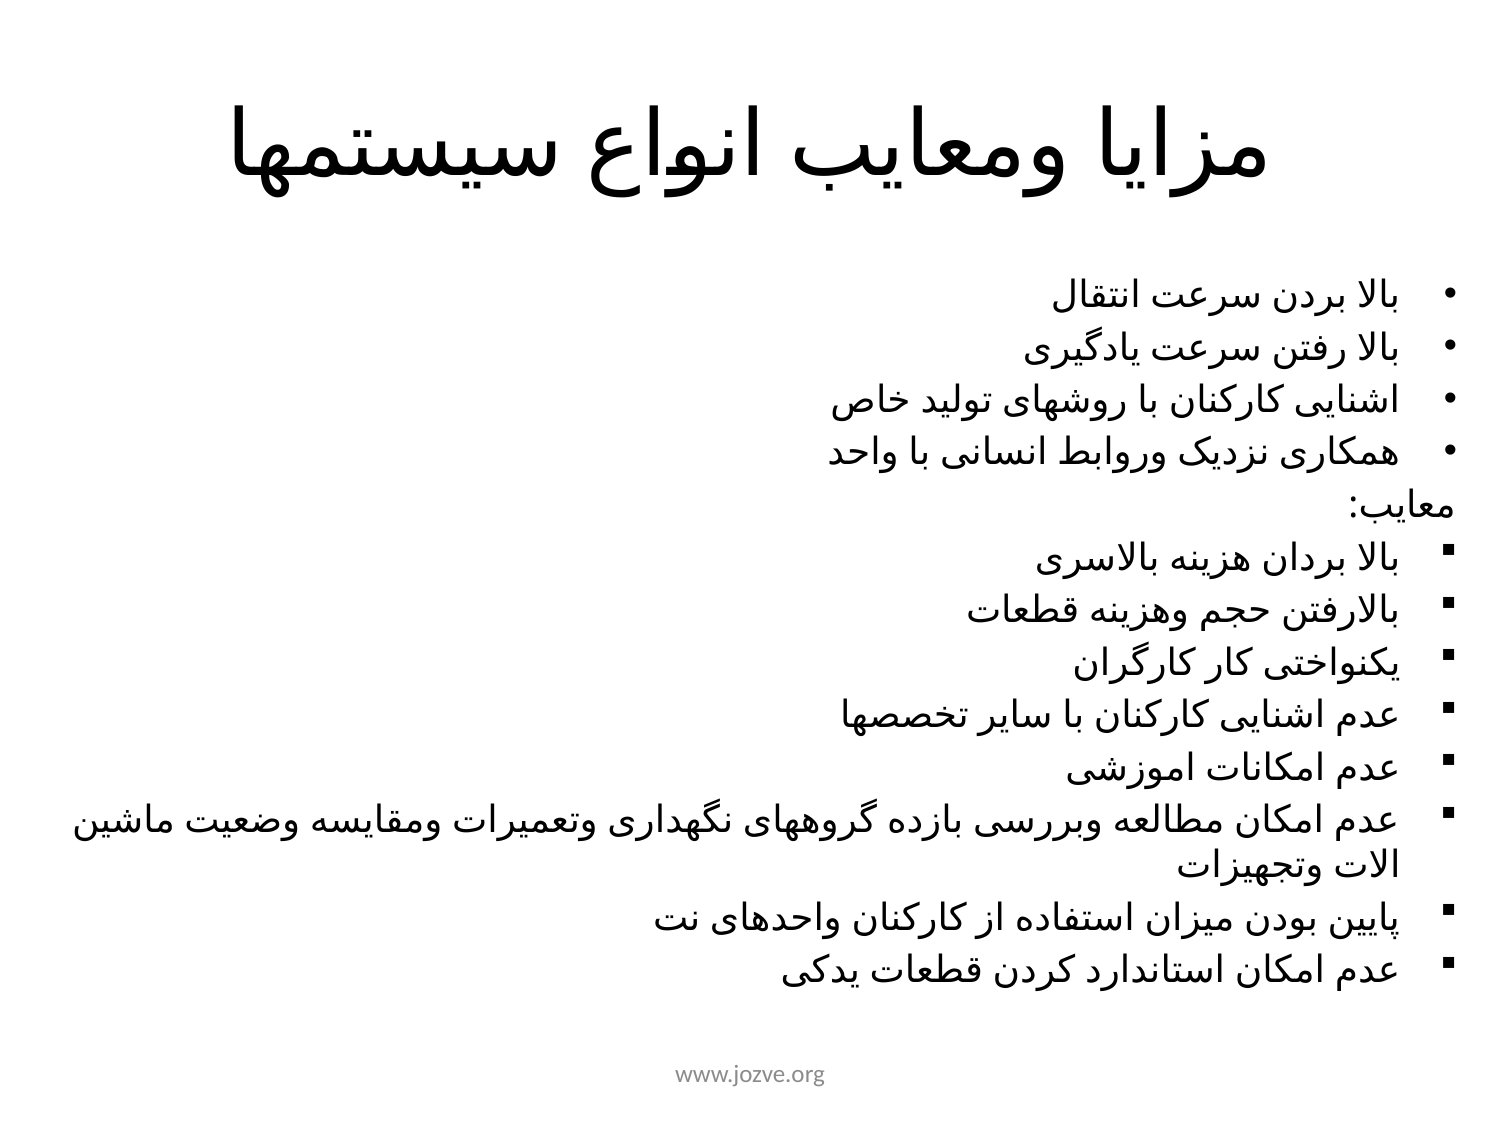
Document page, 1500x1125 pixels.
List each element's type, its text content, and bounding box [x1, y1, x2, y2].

title مزایا ومعایب انواع سیستمها [75, 45, 1425, 233]
footer www.jozve.org [512, 1042, 988, 1103]
list بالا بردن سرعت انتقال بالا رفتن سرعت یادگیری اشنایی کارکنان با روشهای تولید خاص همکاری نزدیک وروابط انسانی با واحد معایب: بالا بردان هزینه بالاسری بالارفتن حجم وهزینه قطعات یکنواختی کار کارگران عدم اشنایی کارکنان با سایر تخصصها عدم امکانات اموزشی عدم امکان مطالعه وبررسی بازده گروههای نگهداری وتعمیرات ومقایسه وضعیت ماشین الات وتجهیزات پایین بودن میزان استفاده از کارکنان واحدهای نت عدم امکان استاندارد کردن قطعات یدکی [29, 262, 1471, 1005]
